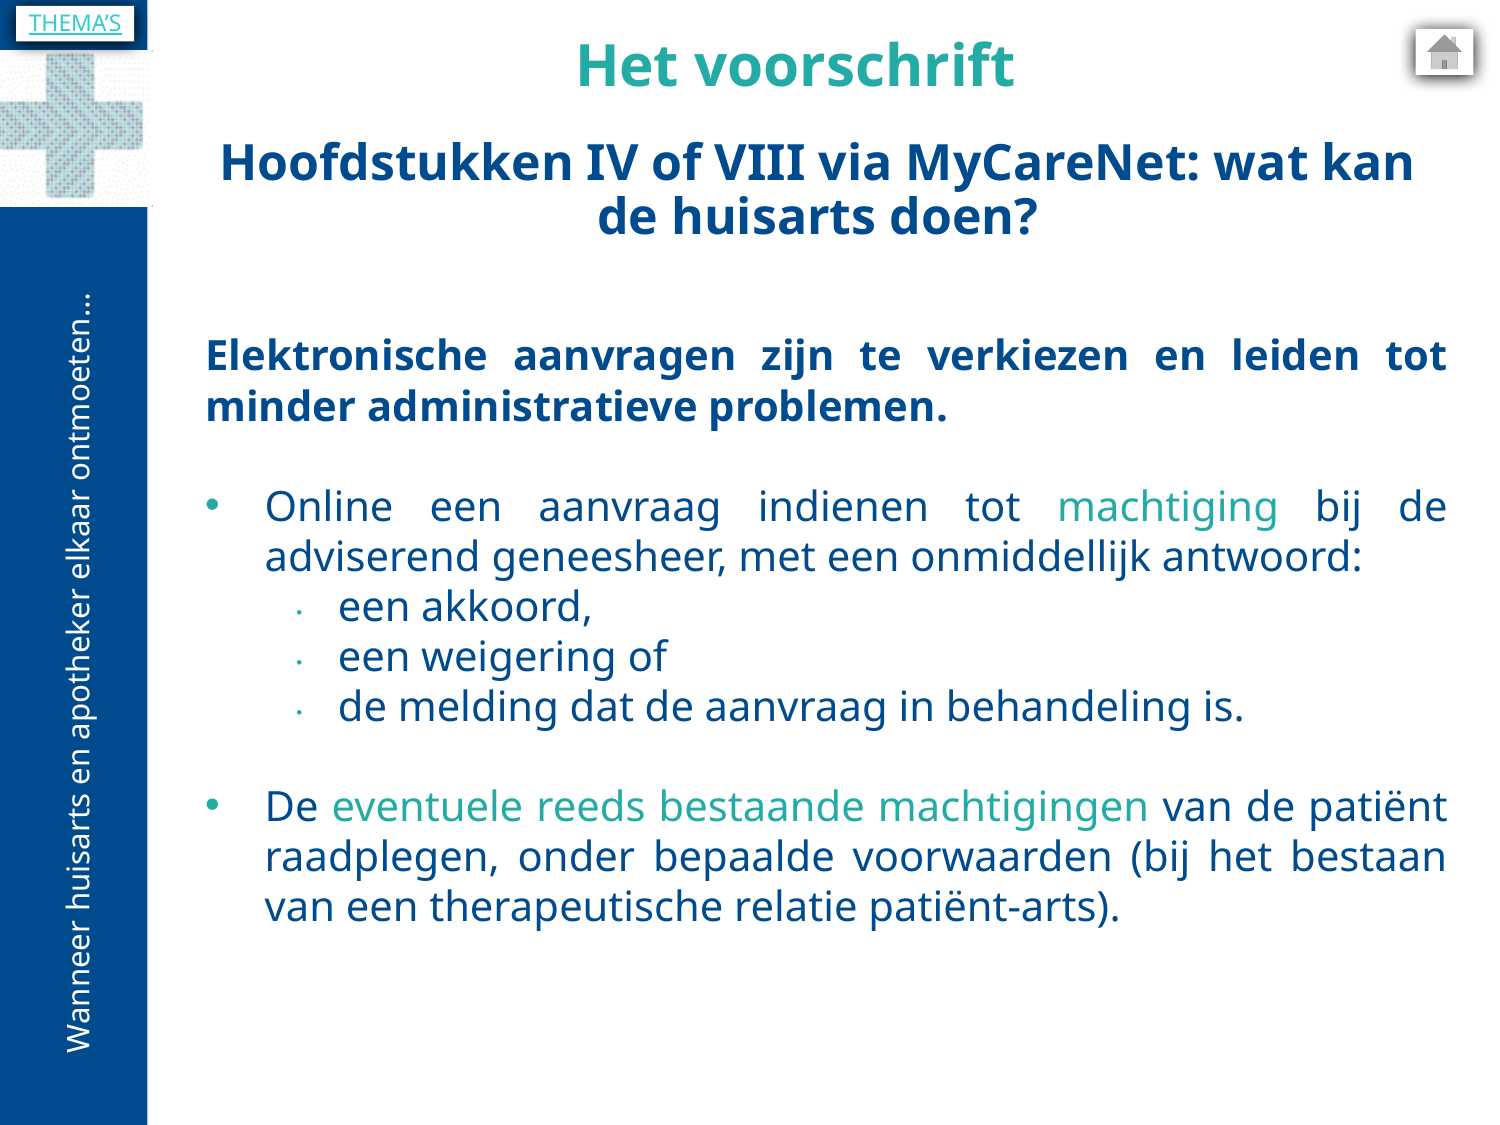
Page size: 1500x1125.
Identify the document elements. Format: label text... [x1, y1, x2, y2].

text_box THEMA’S [15, 5, 135, 42]
text_box Elektronische aanvragen zijn te verkiezen en leiden tot minder administratieve problemen. Online een aanvraag indienen tot machtiging bij de adviserend geneesheer, met een onmiddellijk antwoord: een akkoord, een weigering of de melding dat de aanvraag in behandeling is. De eventuele reeds bestaande machtigingen van de patiënt raadplegen, onder bepaalde voorwaarden (bij het bestaan van een therapeutische relatie patiënt-arts). [190, 321, 1463, 1125]
list Het voorschrift [174, 28, 1416, 130]
picture [0, 50, 154, 207]
text_box [1415, 28, 1474, 76]
list Hoofdstukken IV of VIII via MyCareNet: wat kan de huisarts doen? [181, 129, 1454, 263]
